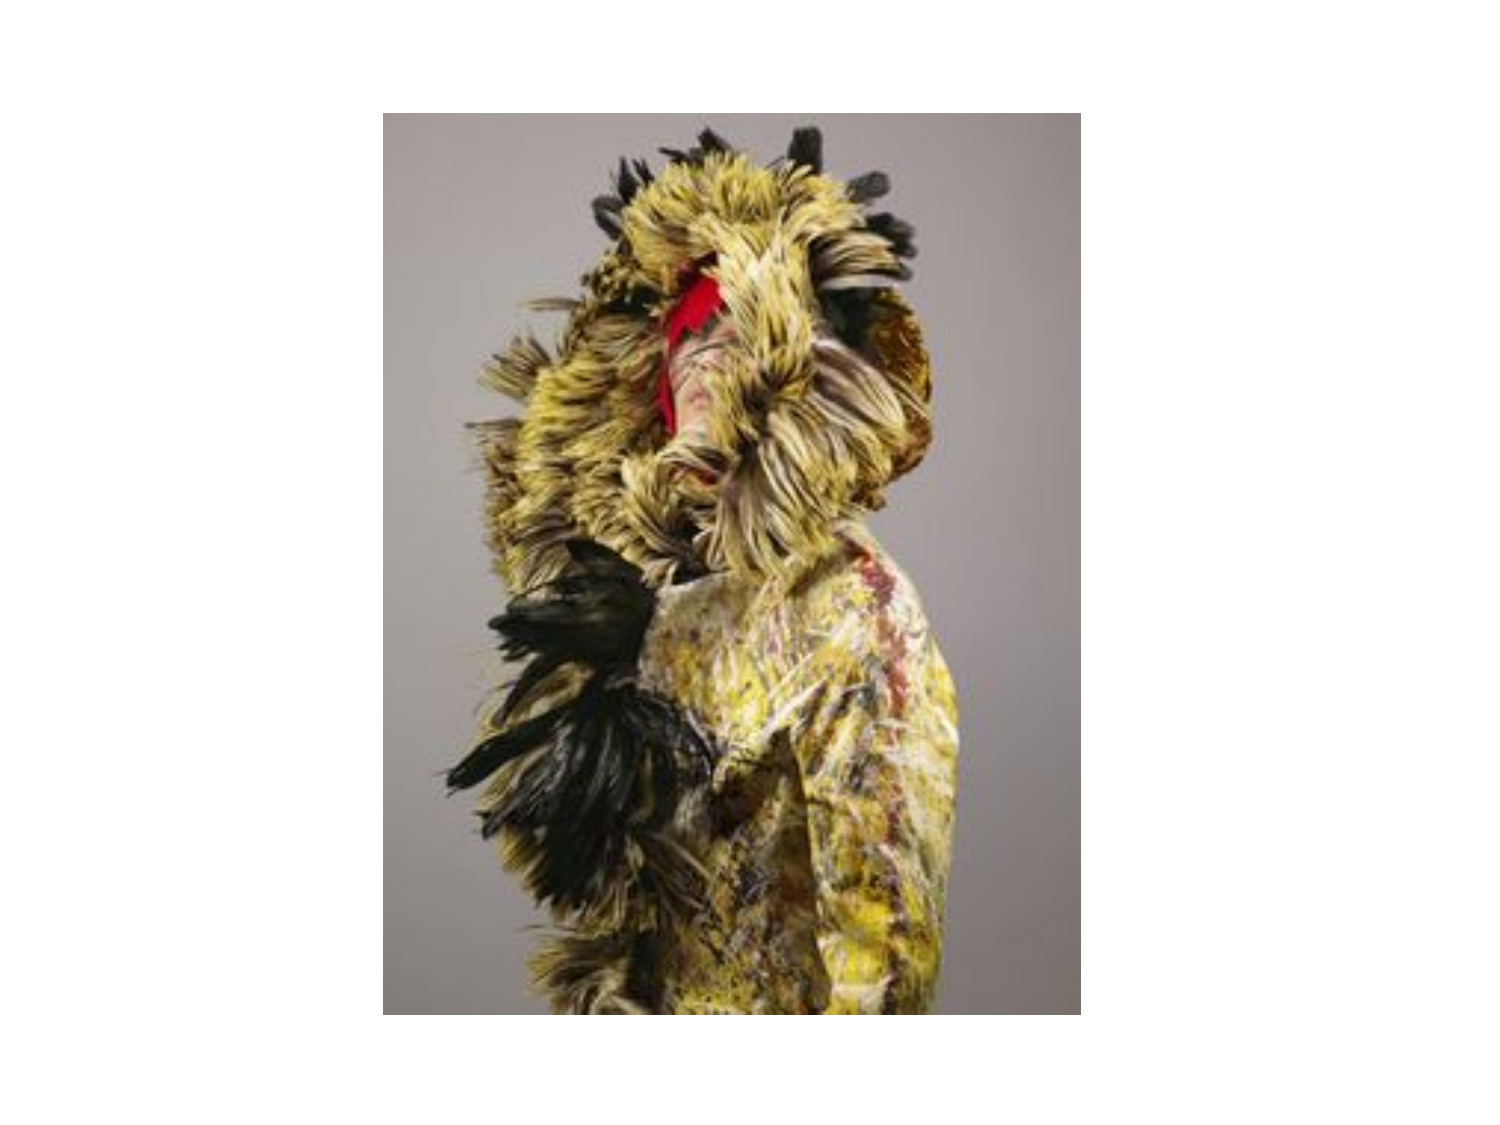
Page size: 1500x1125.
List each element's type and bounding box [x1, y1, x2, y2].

picture [383, 113, 1081, 1015]
